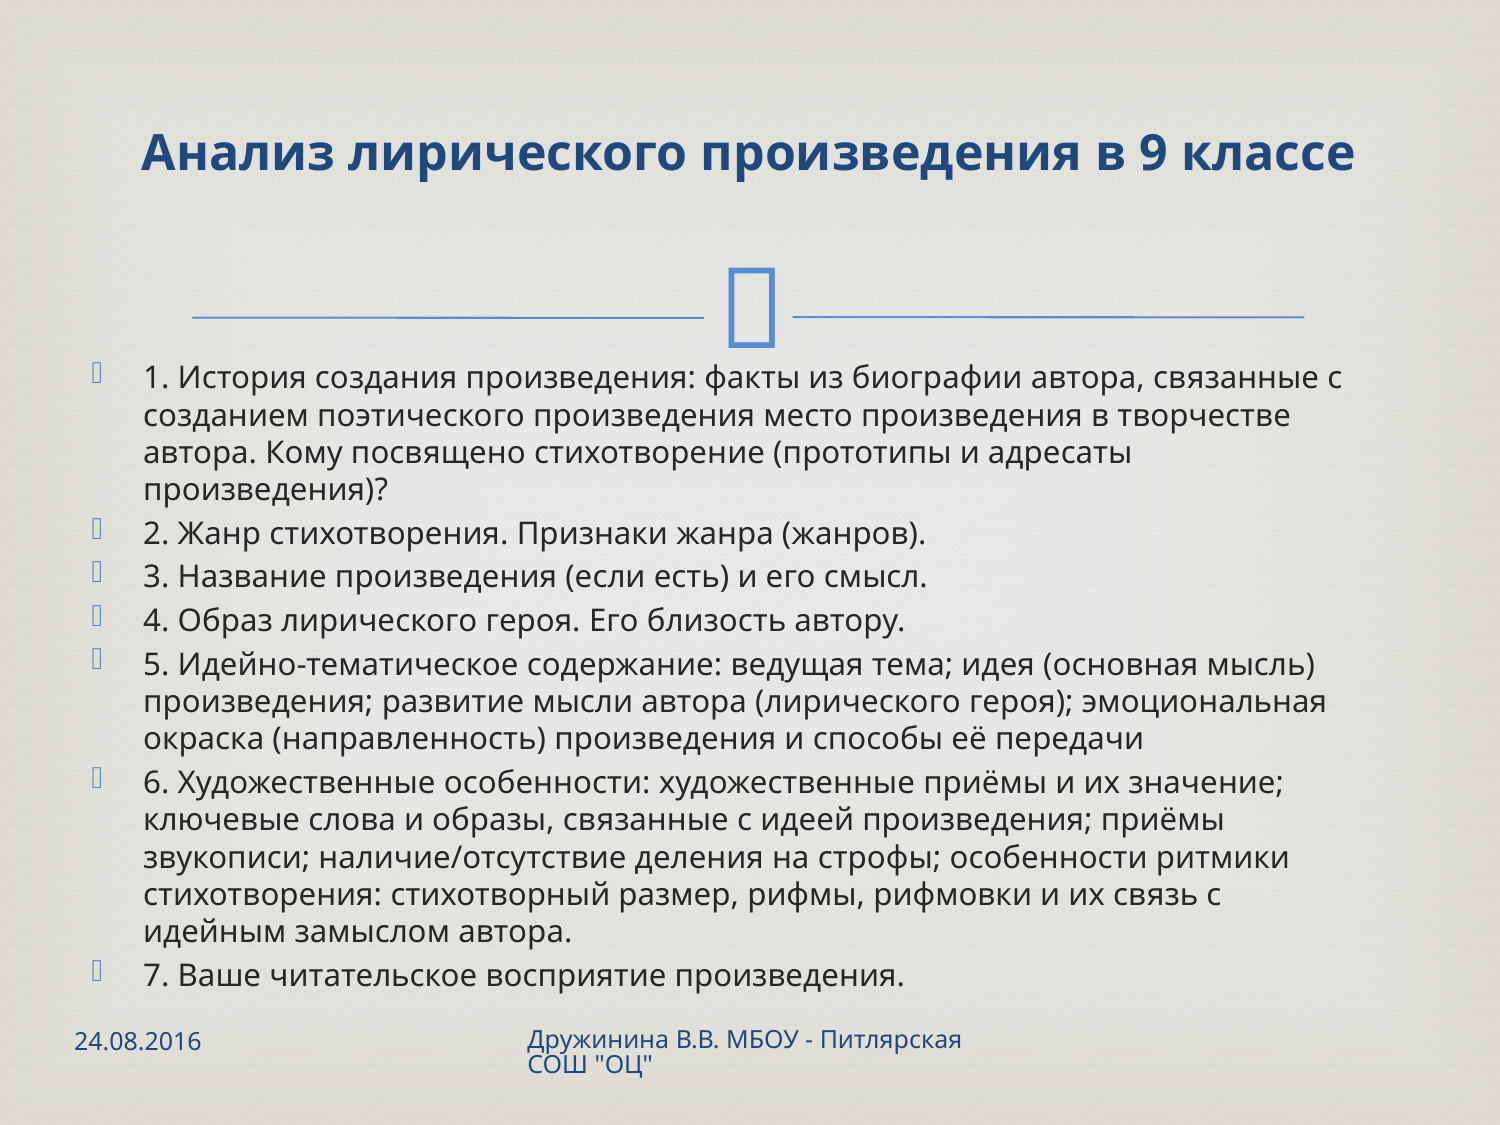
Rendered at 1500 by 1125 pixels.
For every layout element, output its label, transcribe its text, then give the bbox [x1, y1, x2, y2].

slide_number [59, 1010, 410, 1071]
footer Дружинина В.В. МБОУ - Питлярская СОШ "ОЦ" [512, 1010, 988, 1071]
title Анализ лирического произведения в 9 классе [112, 93, 1386, 267]
list 1. История создания произведения: факты из биографии автора, связанные с созданием поэтического произведения место произведения в творчестве автора. Кому посвящено стихотворение (прототипы и адресаты произведения)? 2. Жанр стихотворения. Признаки жанра (жанров). 3. Название произведения (если есть) и его смысл. 4. Образ лирического героя. Его близость автору. 5. Идейно-тематическое содержание: ведущая тема; идея (основная мысль) произведения; развитие мысли автора (лирического героя); эмоциональная окраска (направленность) произведения и способы её передачи 6. Художественные особенности: художественные приёмы и их значение; ключевые слова и образы, связанные с идеей произведения; приёмы звукописи; наличие/отсутствие деления на строфы; особенности ритмики стихотворения: стихотворный размер, рифмы, рифмовки и их связь с идейным замыслом автора. 7. Ваше читательское восприятие произведения. [76, 349, 1386, 1005]
